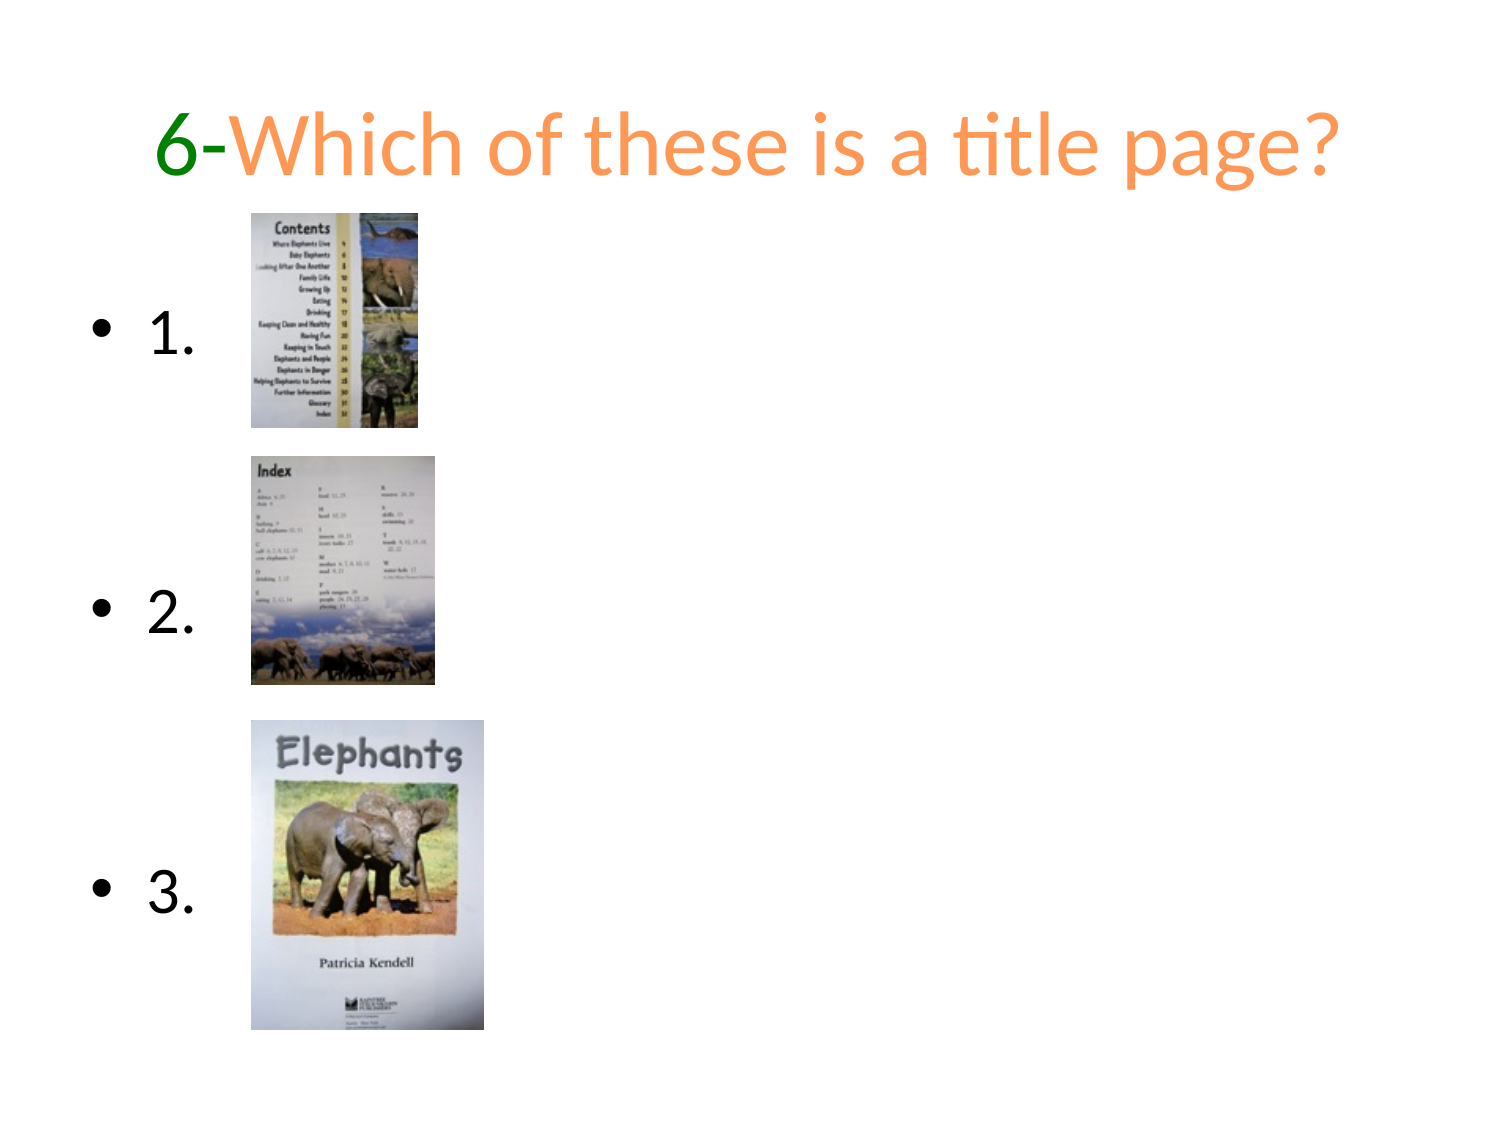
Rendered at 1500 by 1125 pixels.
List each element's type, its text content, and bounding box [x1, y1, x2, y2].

picture [251, 456, 435, 686]
title 6-Which of these is a title page? [1323, 45, 1425, 233]
list 1. 2. 3. [75, 0, 1323, 986]
picture [251, 212, 418, 428]
picture [251, 720, 484, 1030]
